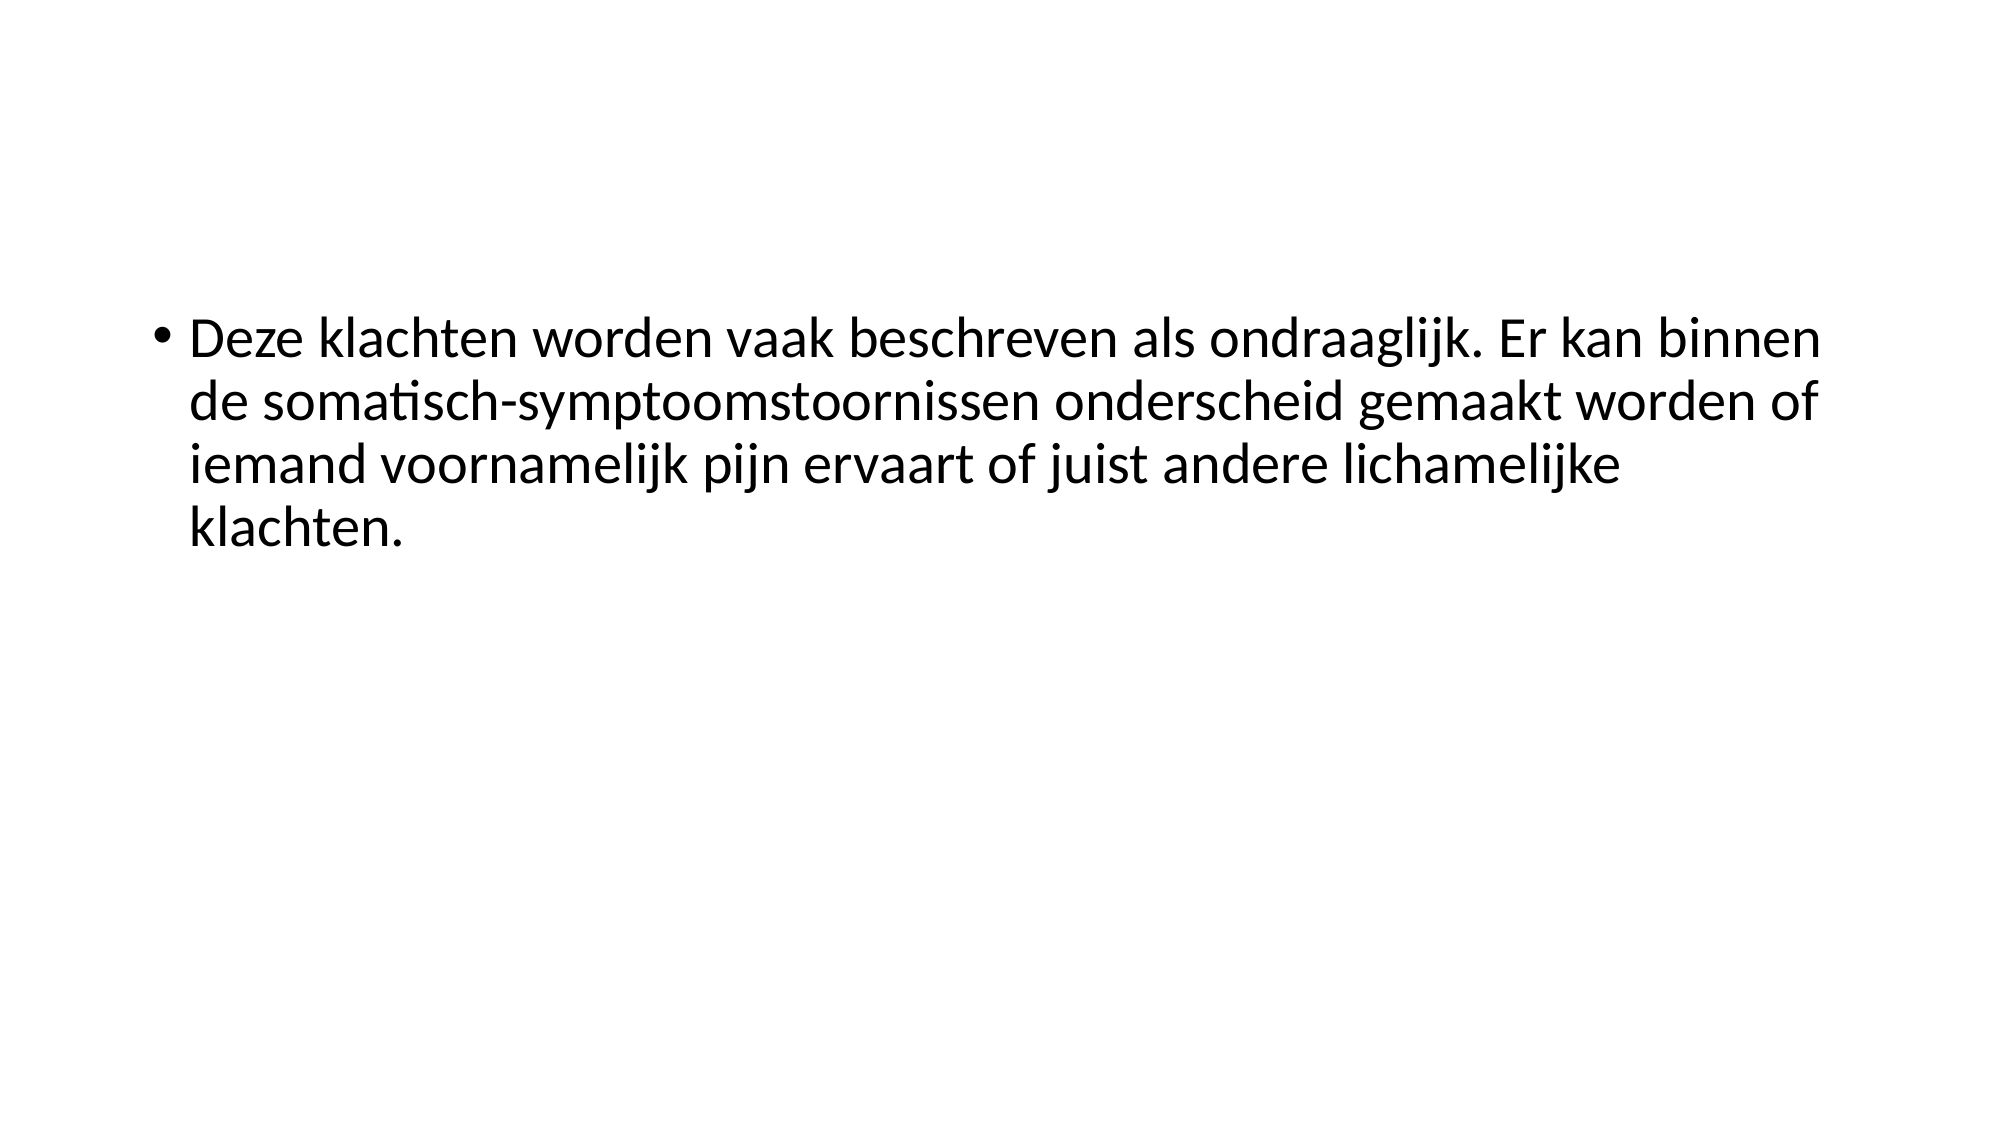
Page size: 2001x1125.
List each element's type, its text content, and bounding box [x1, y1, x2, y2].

list Deze klachten worden vaak beschreven als ondraaglijk. Er kan binnen de somatisch-symptoomstoornissen onderscheid gemaakt worden of iemand voornamelijk pijn ervaart of juist andere lichamelijke klachten. [137, 299, 1863, 1014]
